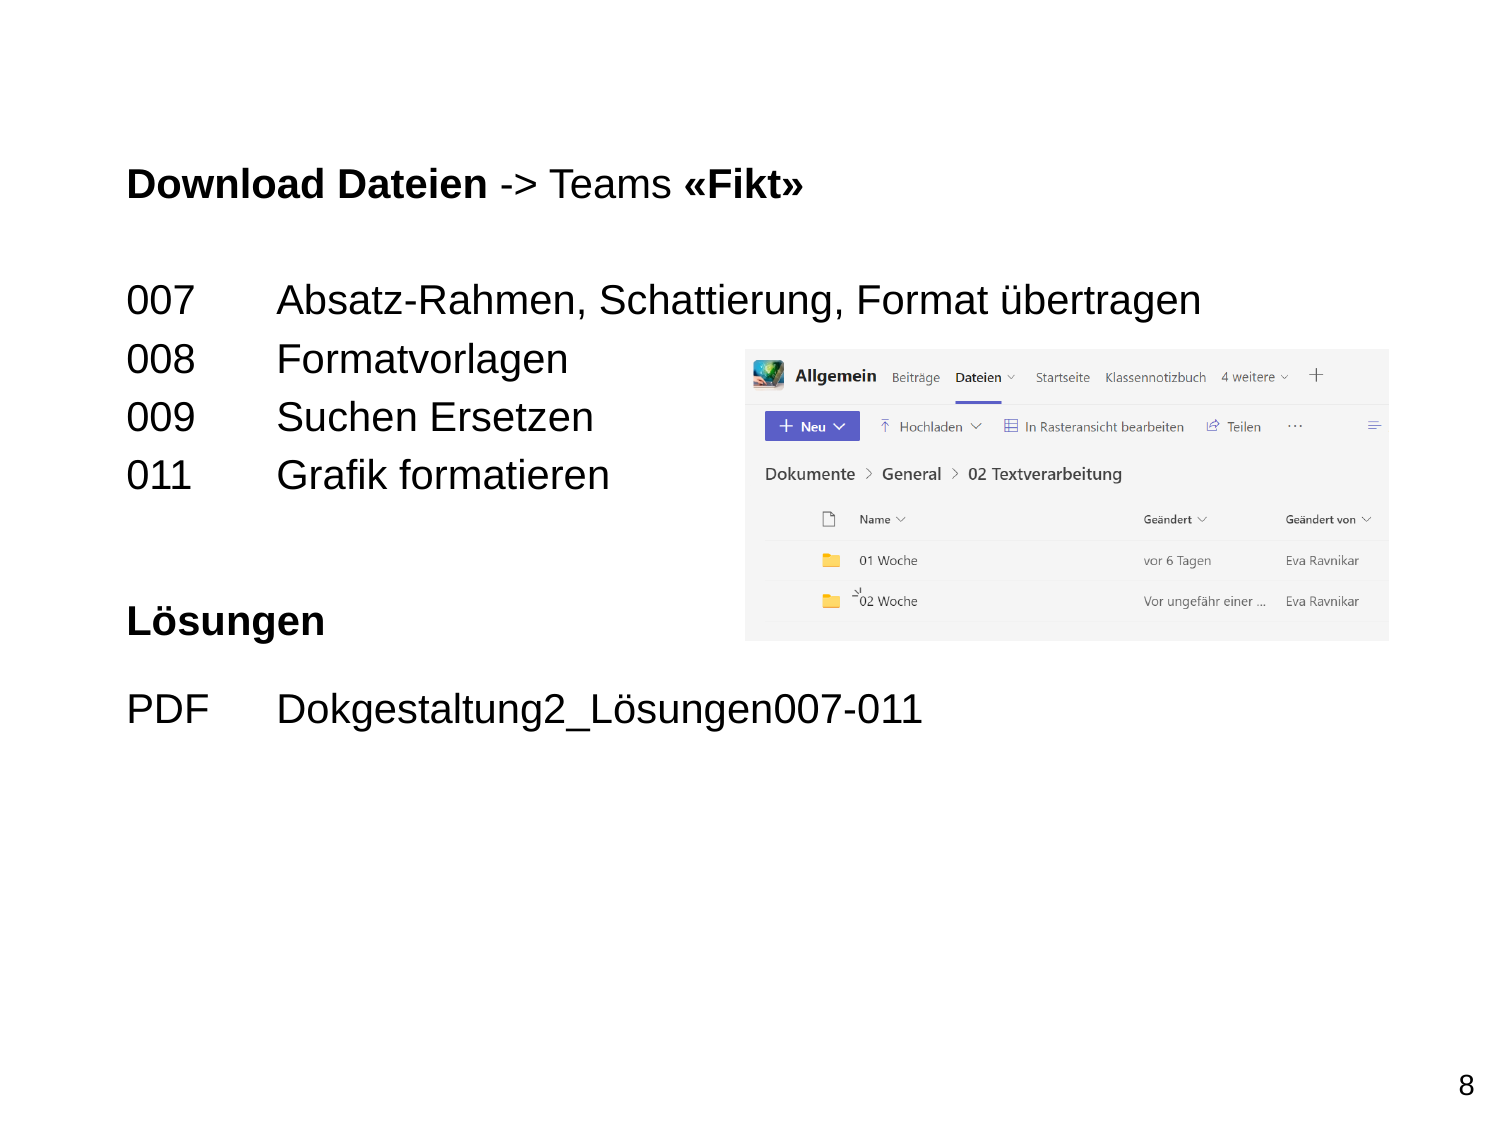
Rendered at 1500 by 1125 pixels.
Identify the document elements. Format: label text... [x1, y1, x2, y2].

list Download Dateien -> Teams «Fikt» 007 Absatz-Rahmen, Schattierung, Format übertragen 008 Formatvorlagen 009 Suchen Ersetzen 011 Grafik formatieren Lösungen PDF Dokgestaltung2_Lösungen007-011 [111, 149, 1389, 799]
picture [744, 349, 1389, 641]
slide_number 8 [1139, 1058, 1490, 1125]
